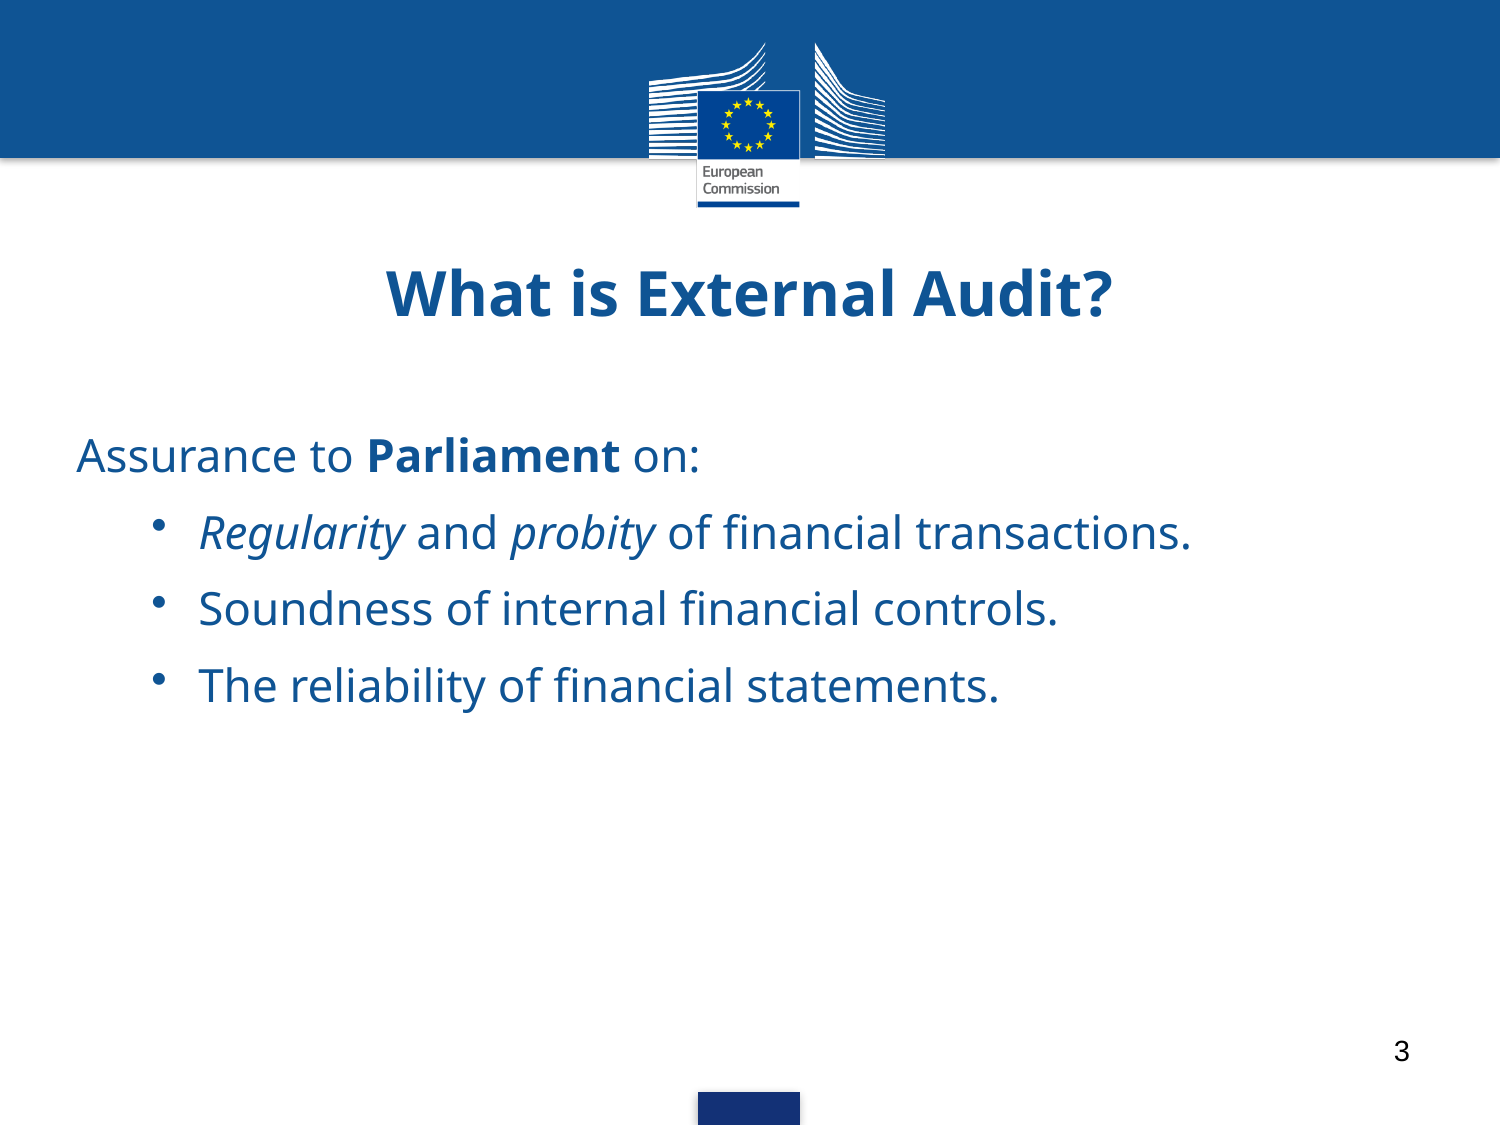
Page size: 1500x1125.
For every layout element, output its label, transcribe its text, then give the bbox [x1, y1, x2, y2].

slide_number 3 [1074, 1024, 1426, 1103]
picture [649, 42, 885, 197]
text_box What is External Audit? [0, 197, 1500, 386]
list Assurance to Parliament on: Regularity and probity of financial transactions. Soundness of internal financial controls. The reliability of financial statements. [61, 418, 1412, 918]
